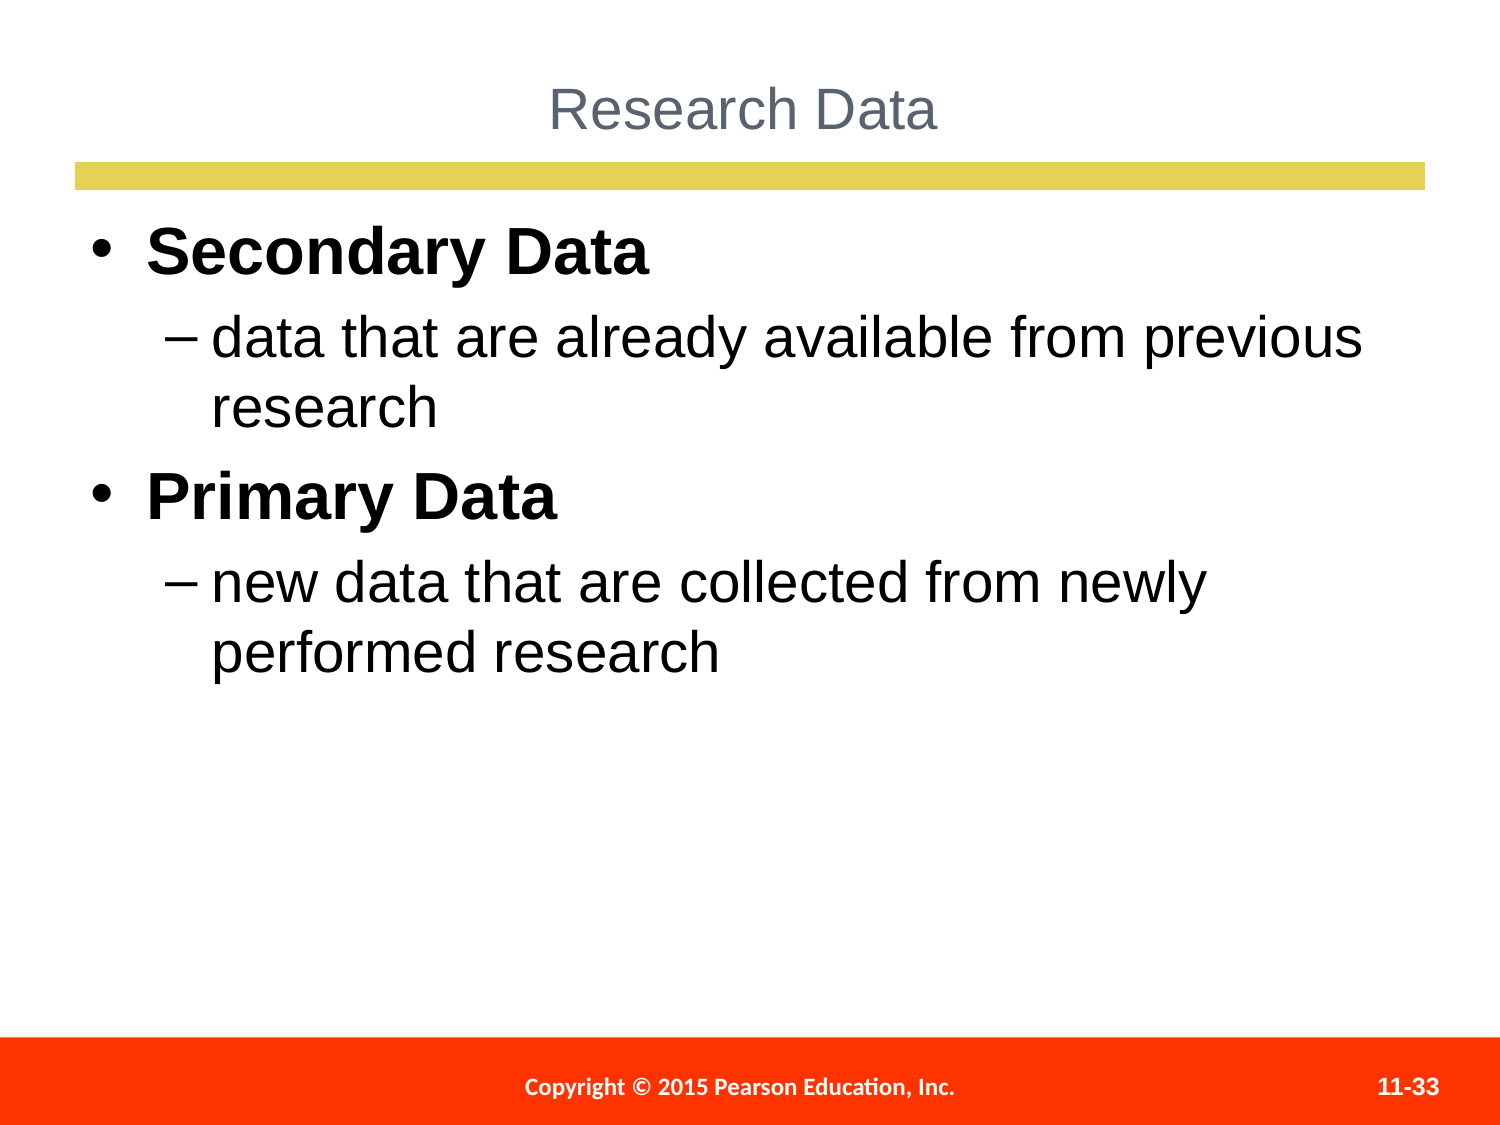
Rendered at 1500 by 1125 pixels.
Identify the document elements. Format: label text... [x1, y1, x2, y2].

title Research Data [49, 12, 1438, 201]
list Secondary Data data that are already available from previous research Primary Data new data that are collected from newly performed research [74, 199, 1426, 1006]
